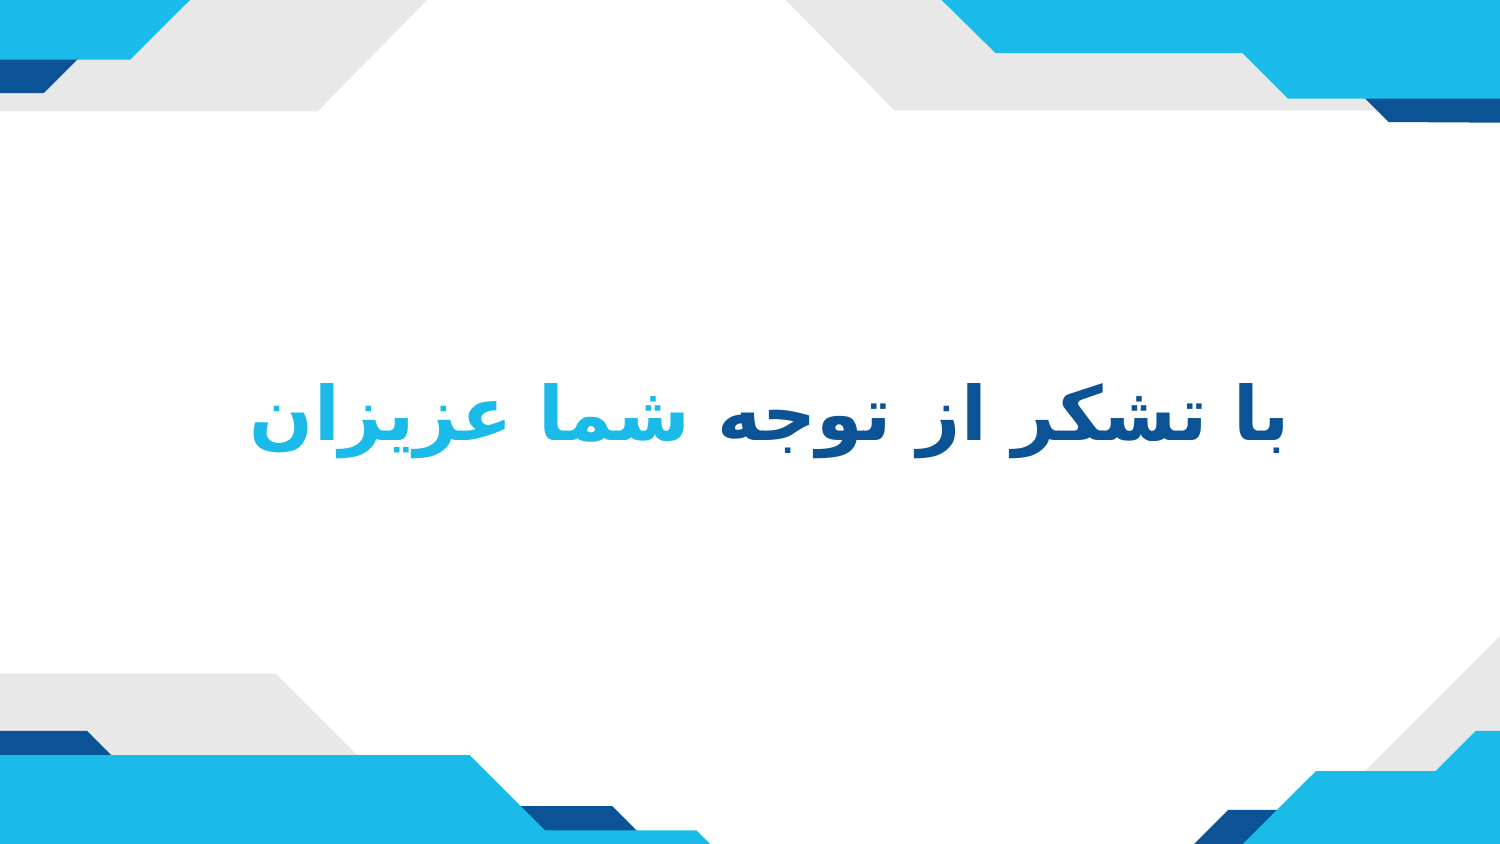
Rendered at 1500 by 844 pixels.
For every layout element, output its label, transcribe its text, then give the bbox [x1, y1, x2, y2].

text_box با تشکر از توجه شما عزیزان [20, 313, 1500, 463]
